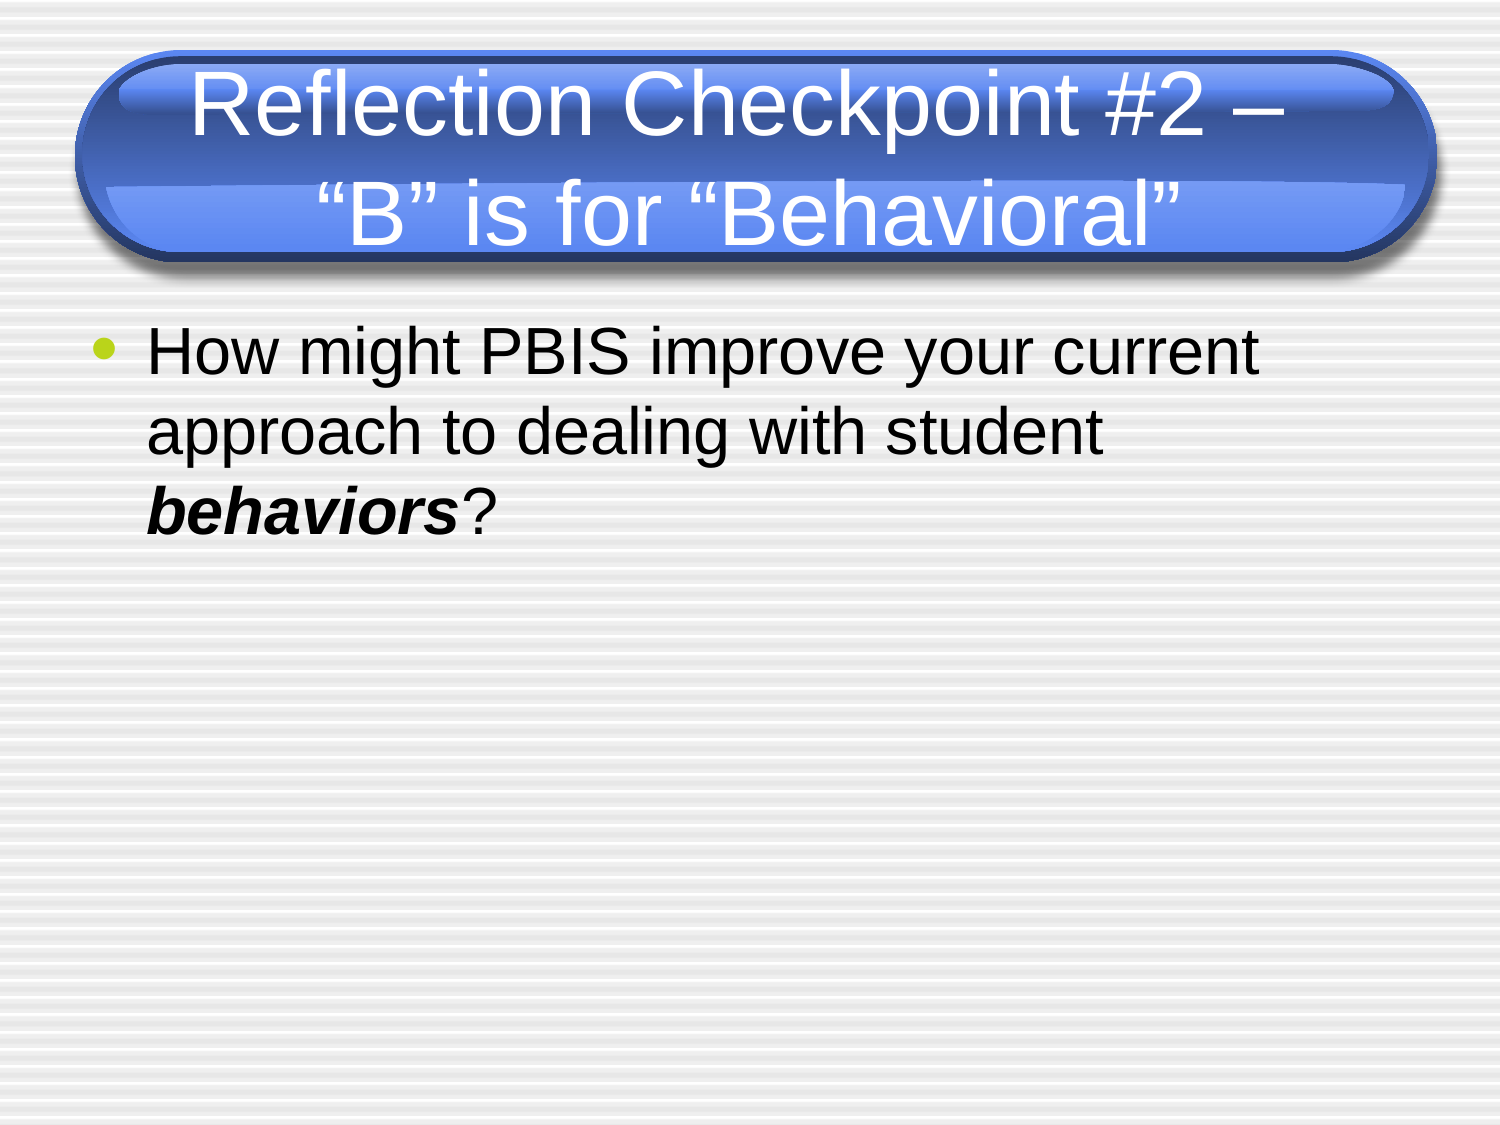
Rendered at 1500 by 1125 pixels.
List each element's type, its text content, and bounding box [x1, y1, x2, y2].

picture [0, 0, 1500, 1125]
list How might PBIS improve your current approach to dealing with student behaviors? [74, 299, 1438, 1001]
title Reflection Checkpoint #2 – “B” is for “Behavioral” [112, 60, 1388, 249]
